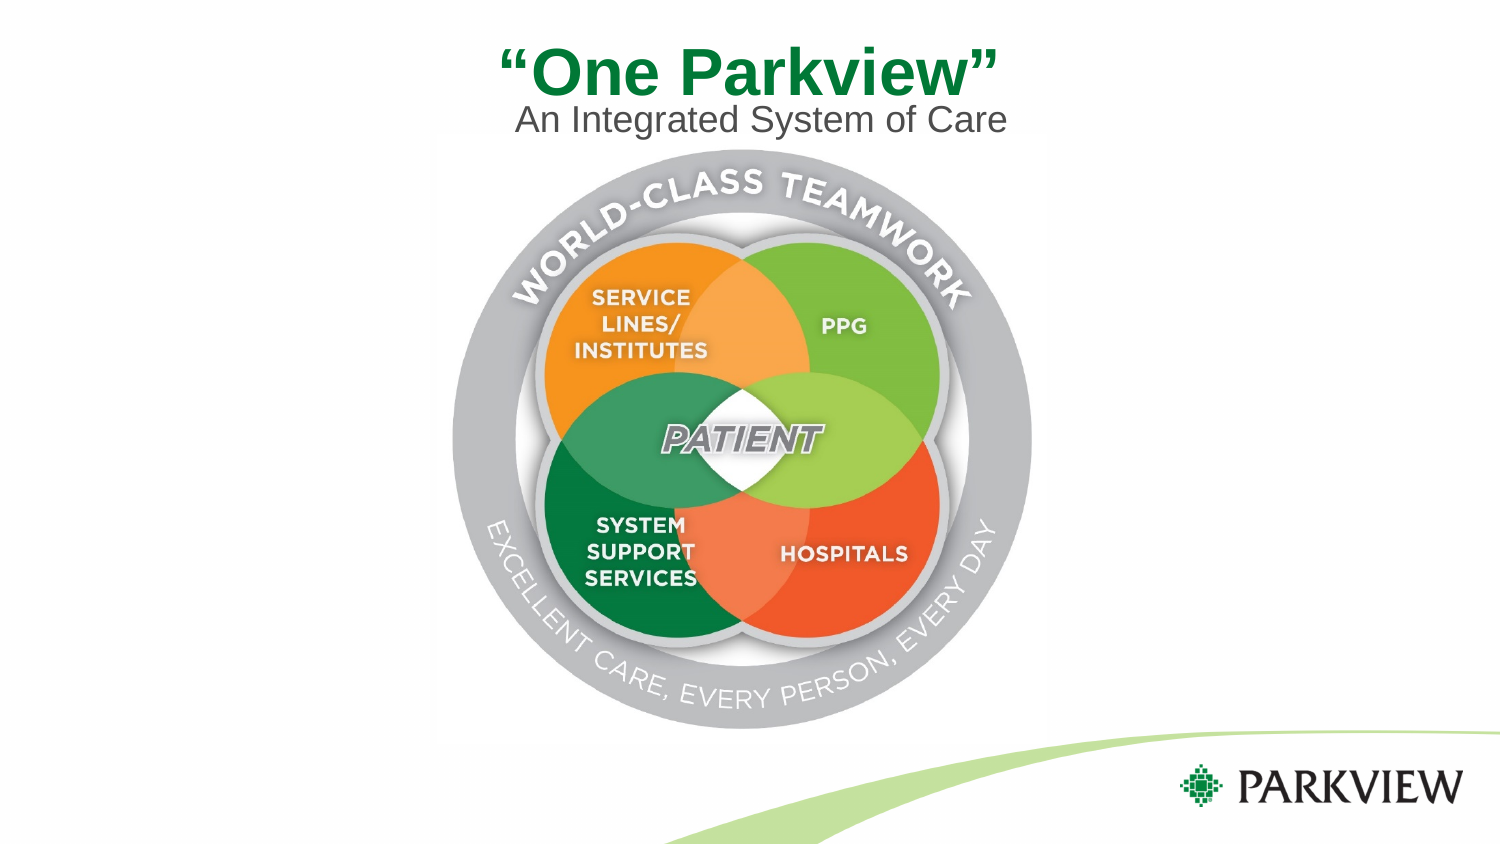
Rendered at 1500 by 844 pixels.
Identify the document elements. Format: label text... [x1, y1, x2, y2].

picture [0, 0, 1500, 844]
text_box “One Parkview” [74, 21, 1425, 163]
text_box An Integrated System of Care [499, 87, 1088, 148]
